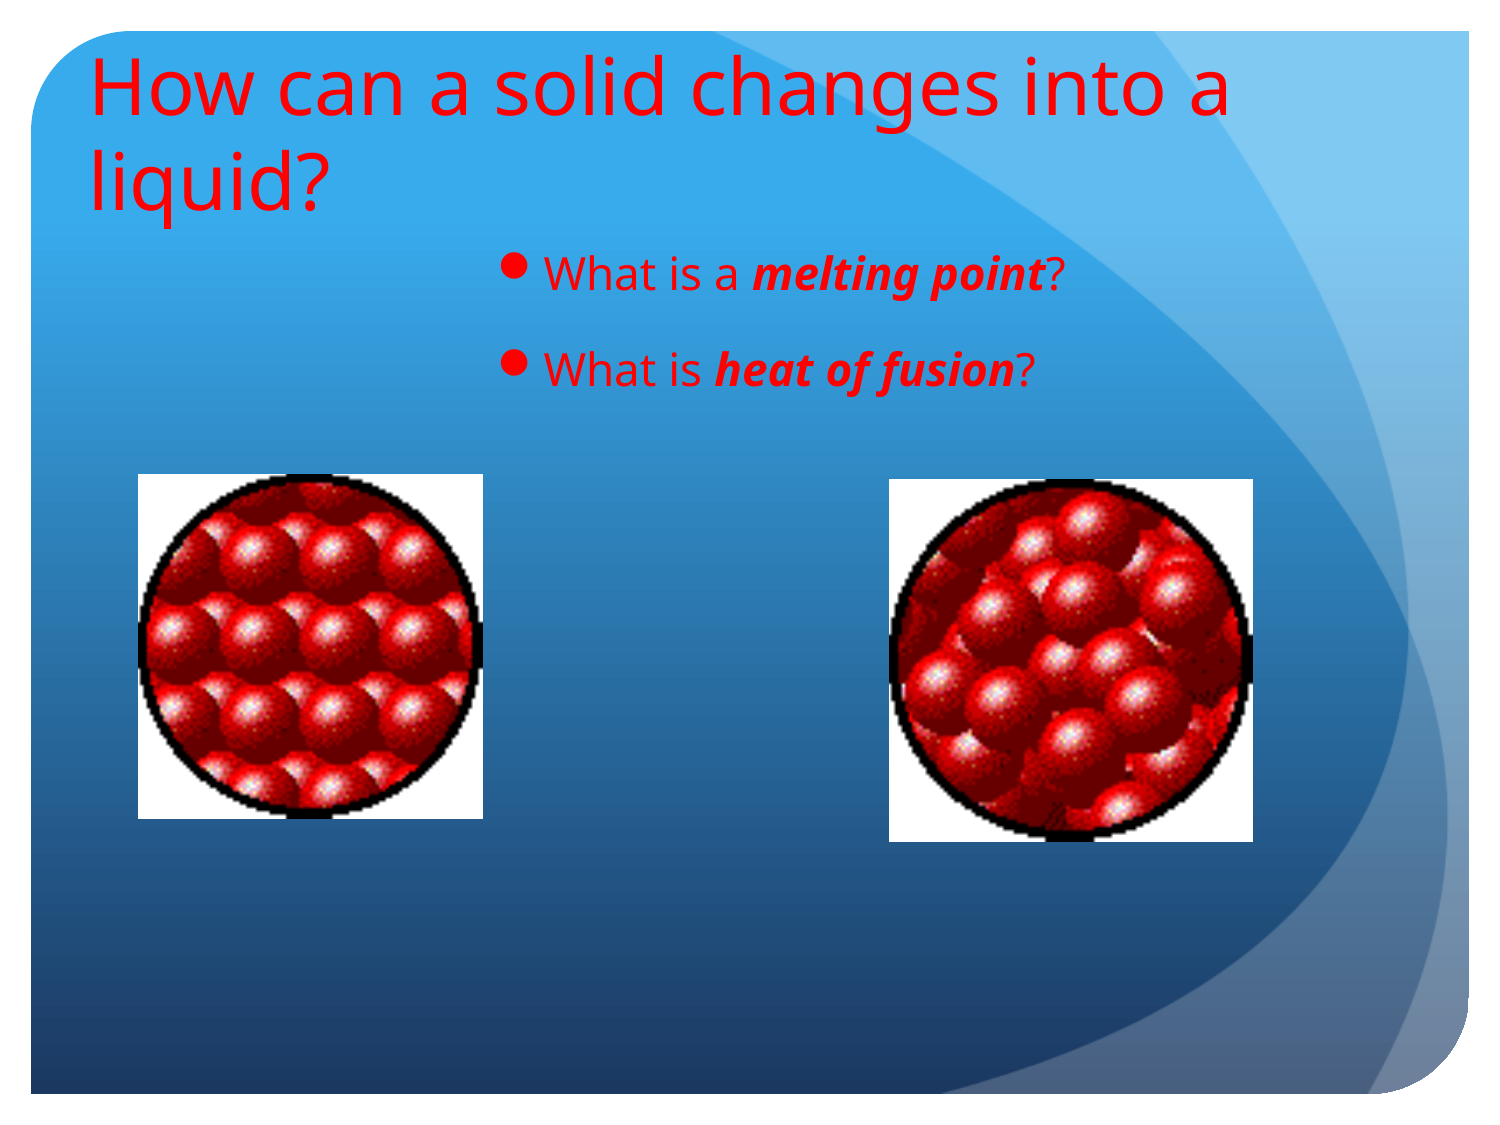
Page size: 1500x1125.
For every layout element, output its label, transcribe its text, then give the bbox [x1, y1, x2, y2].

picture [24, 30, 1473, 1094]
list What is a melting point? What is heat of fusion? [482, 236, 1126, 432]
title How can a solid changes into a liquid? [73, 62, 1446, 234]
